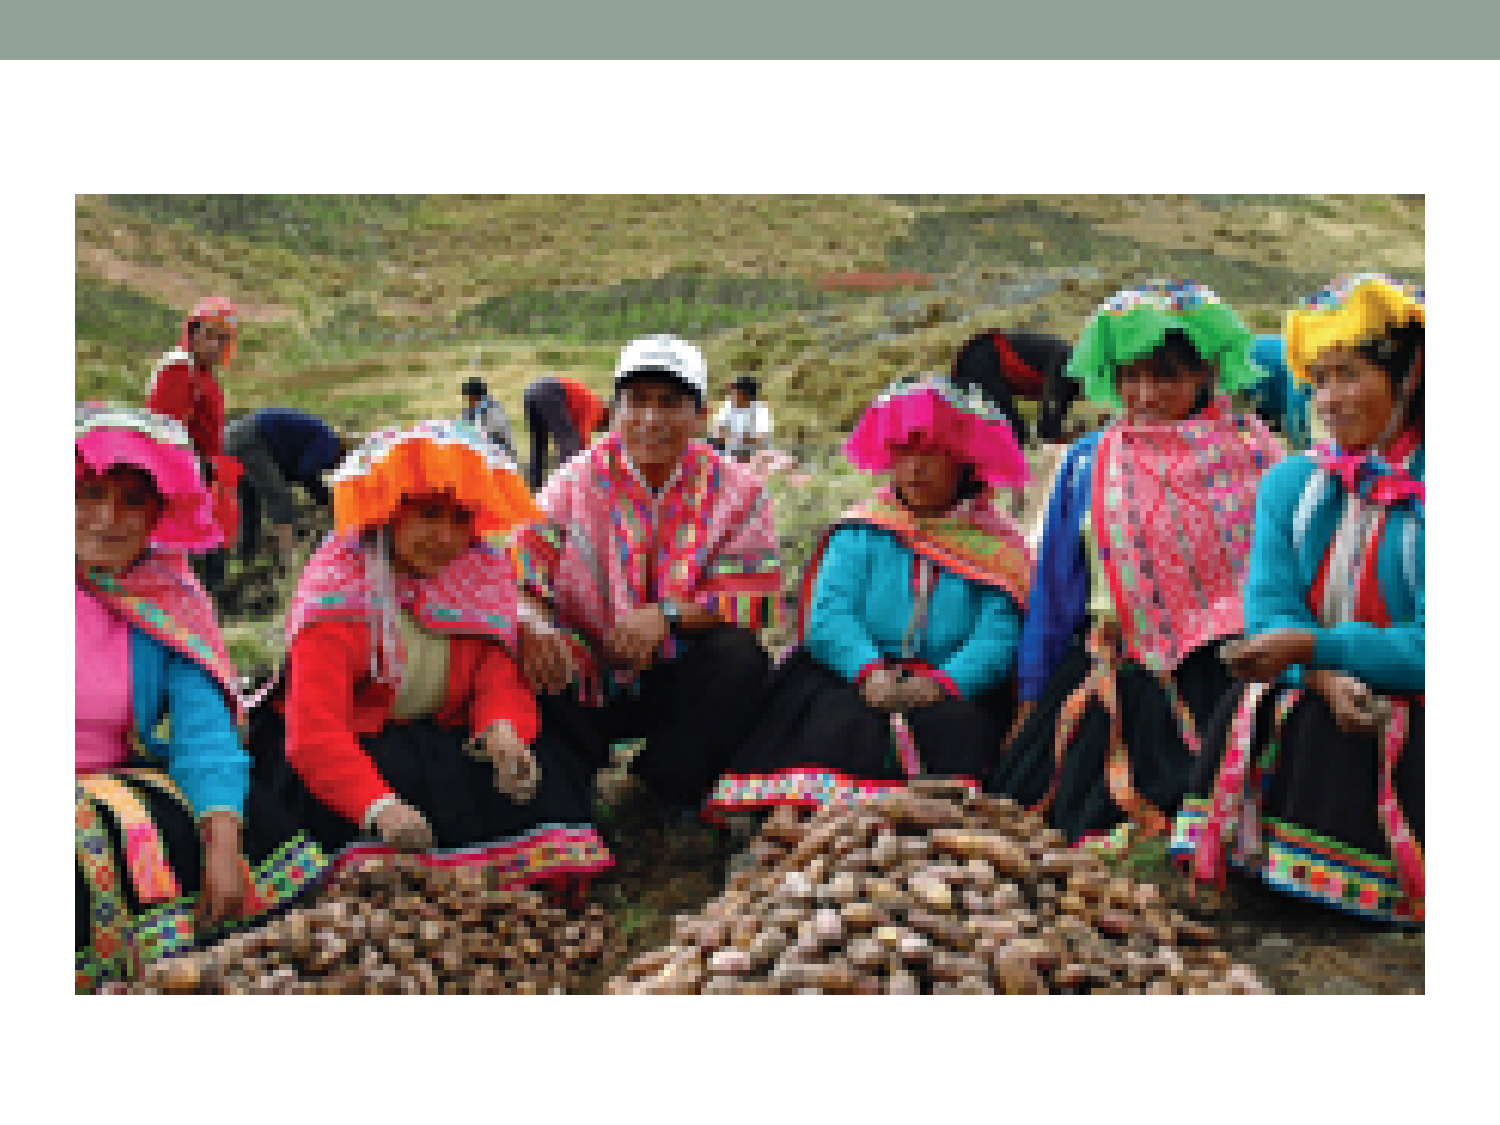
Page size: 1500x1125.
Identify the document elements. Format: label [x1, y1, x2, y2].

list [74, 194, 1426, 995]
